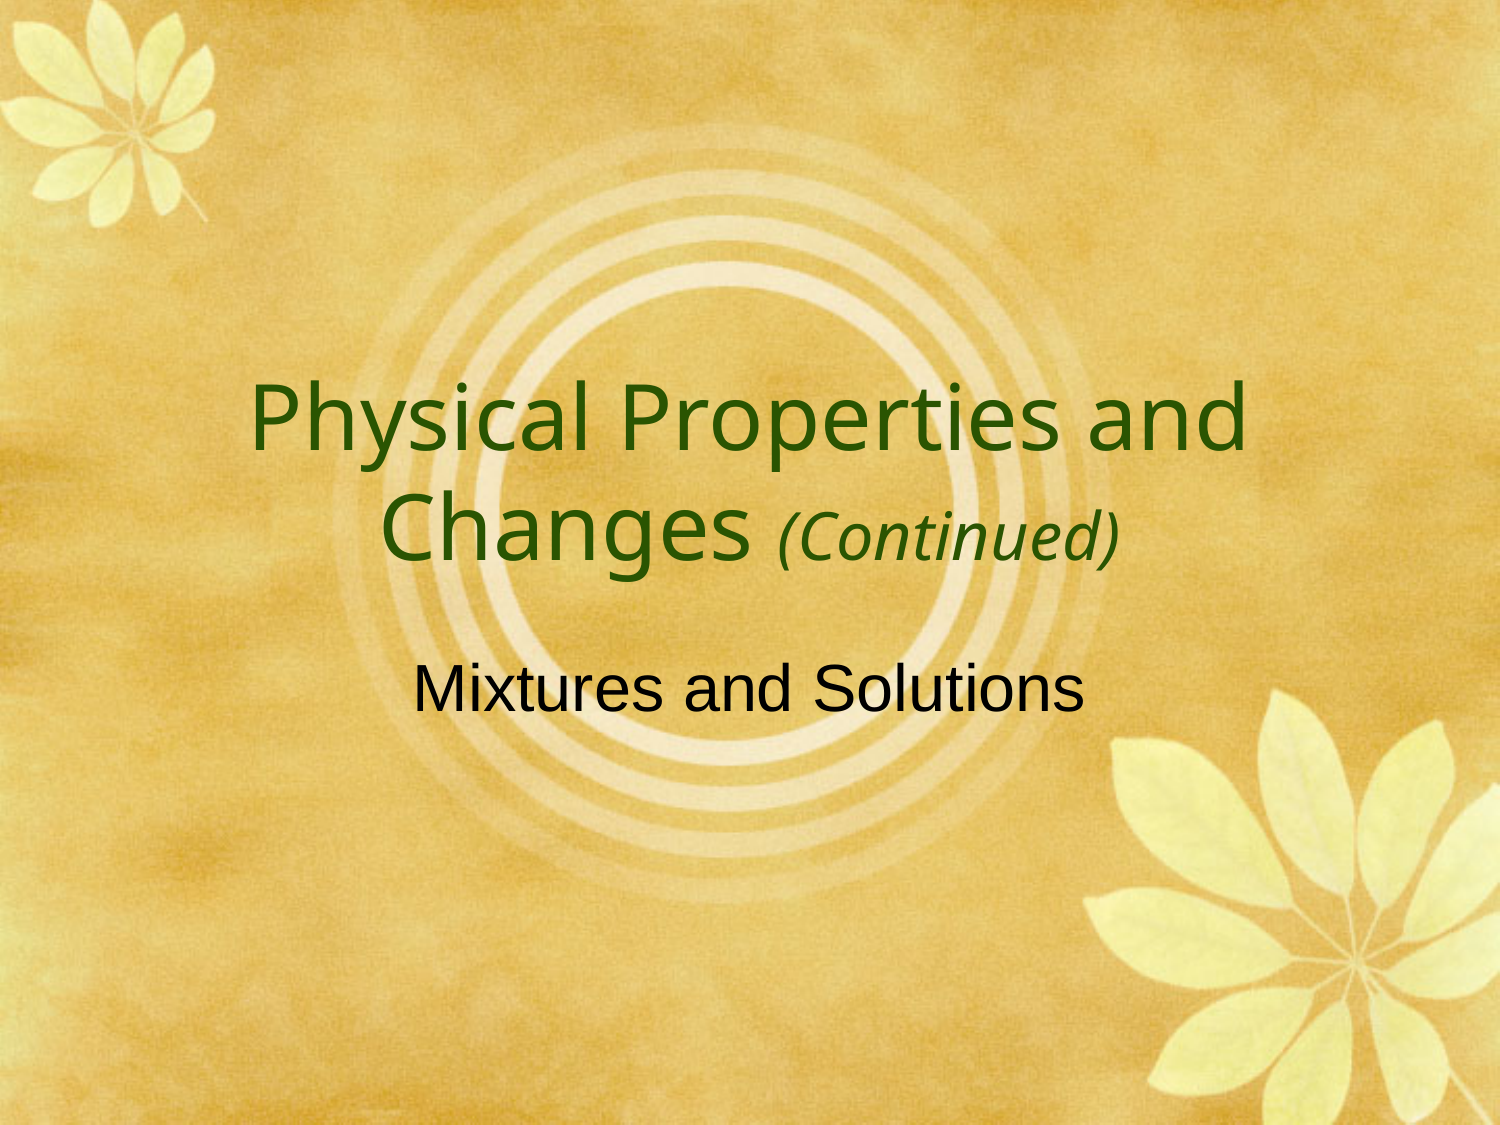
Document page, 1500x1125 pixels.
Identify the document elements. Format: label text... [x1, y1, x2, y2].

picture [0, 0, 1500, 1125]
title Physical Properties and Changes (Continued) [112, 375, 1388, 563]
subtitle Mixtures and Solutions [225, 637, 1275, 925]
